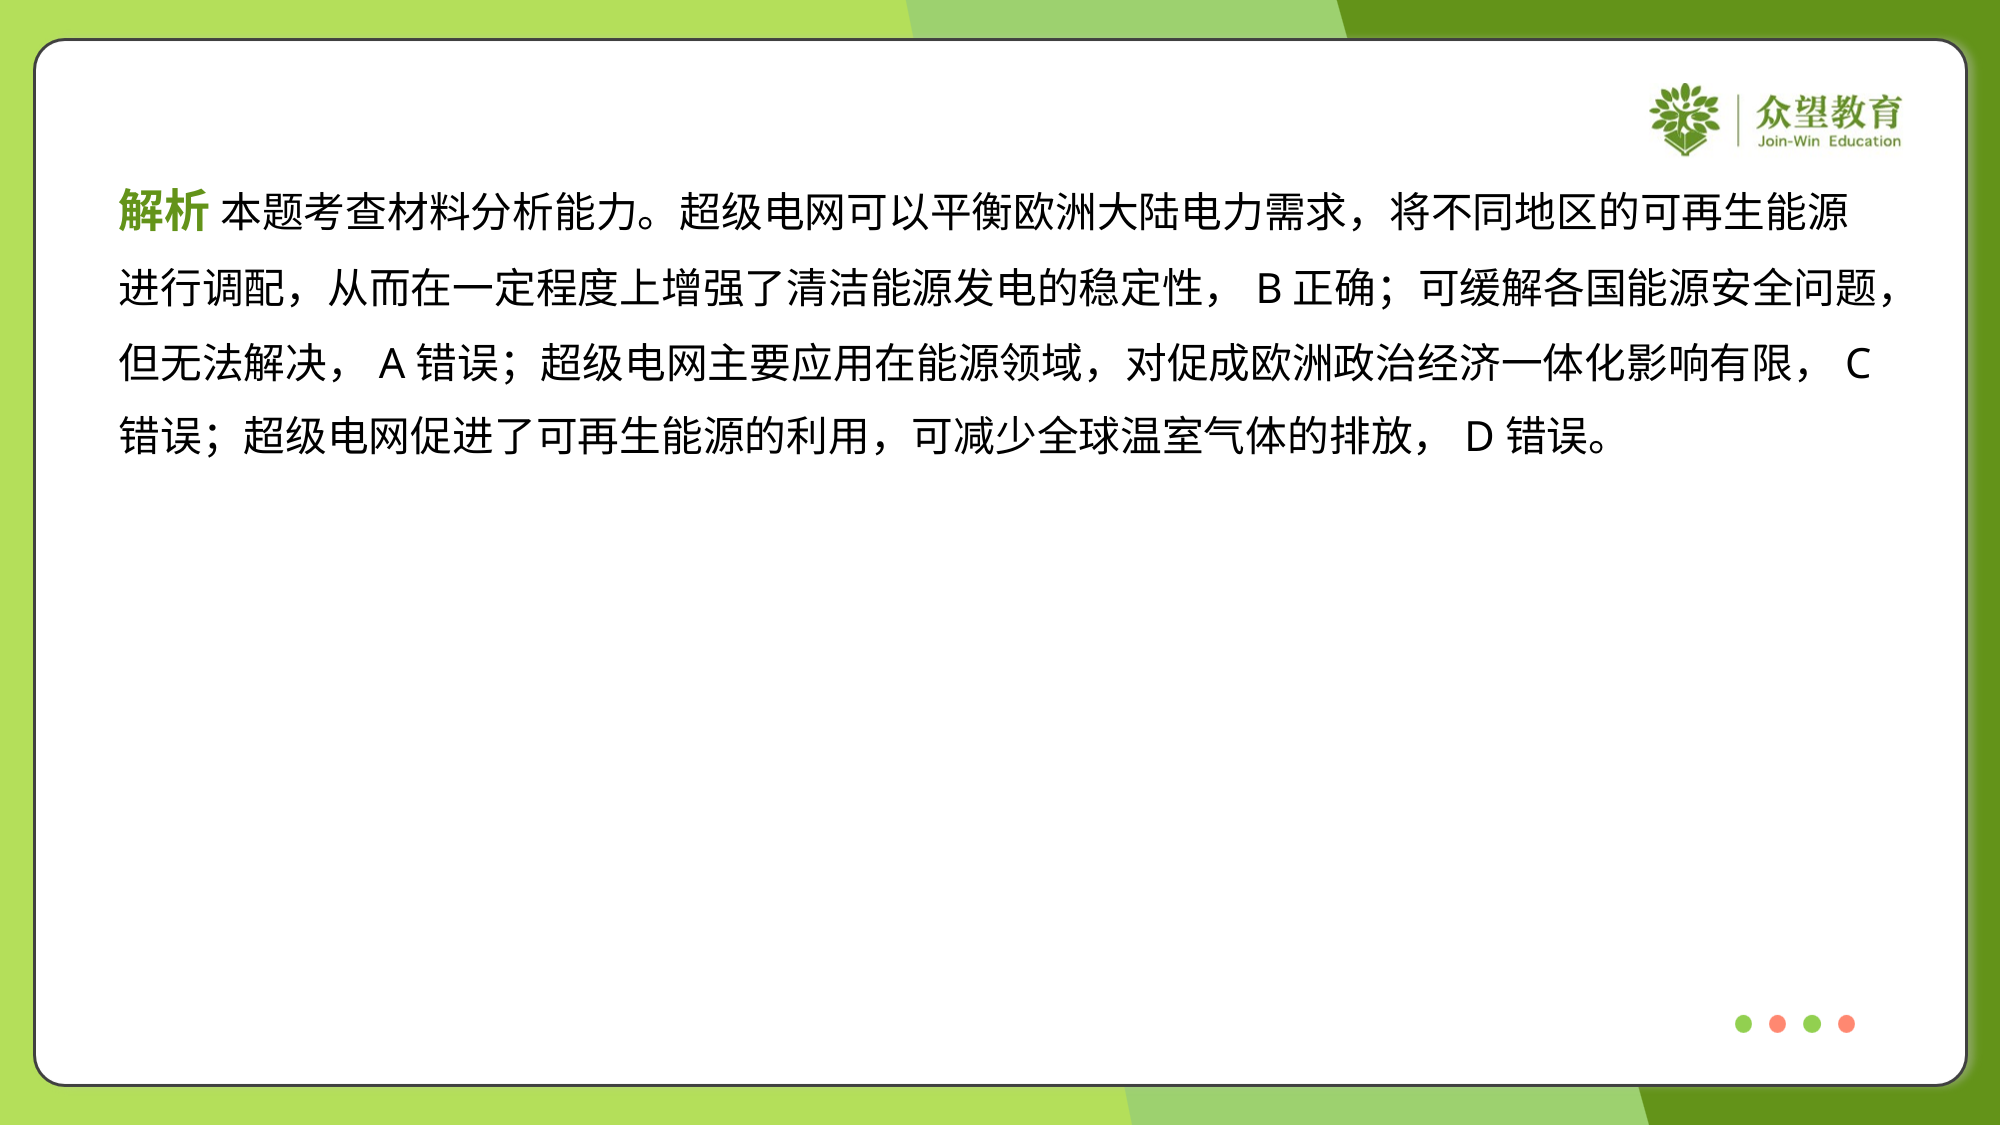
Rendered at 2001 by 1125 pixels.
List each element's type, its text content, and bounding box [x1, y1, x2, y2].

text_box 解析 本题考查材料分析能力。超级电网可以平衡欧洲大陆电力需求，将不同地区的可再生能源 进行调配，从而在一定程度上增强了清洁能源发电的稳定性，B正确；可缓解各国能源安全问题， 但无法解决，A错误；超级电网主要应用在能源领域，对促成欧洲政治经济一体化影响有限，C 错误；超级电网促进了可再生能源的利用，可减少全球温室气体的排放，D错误。 [118, 159, 1883, 452]
picture [0, 0, 2000, 1125]
